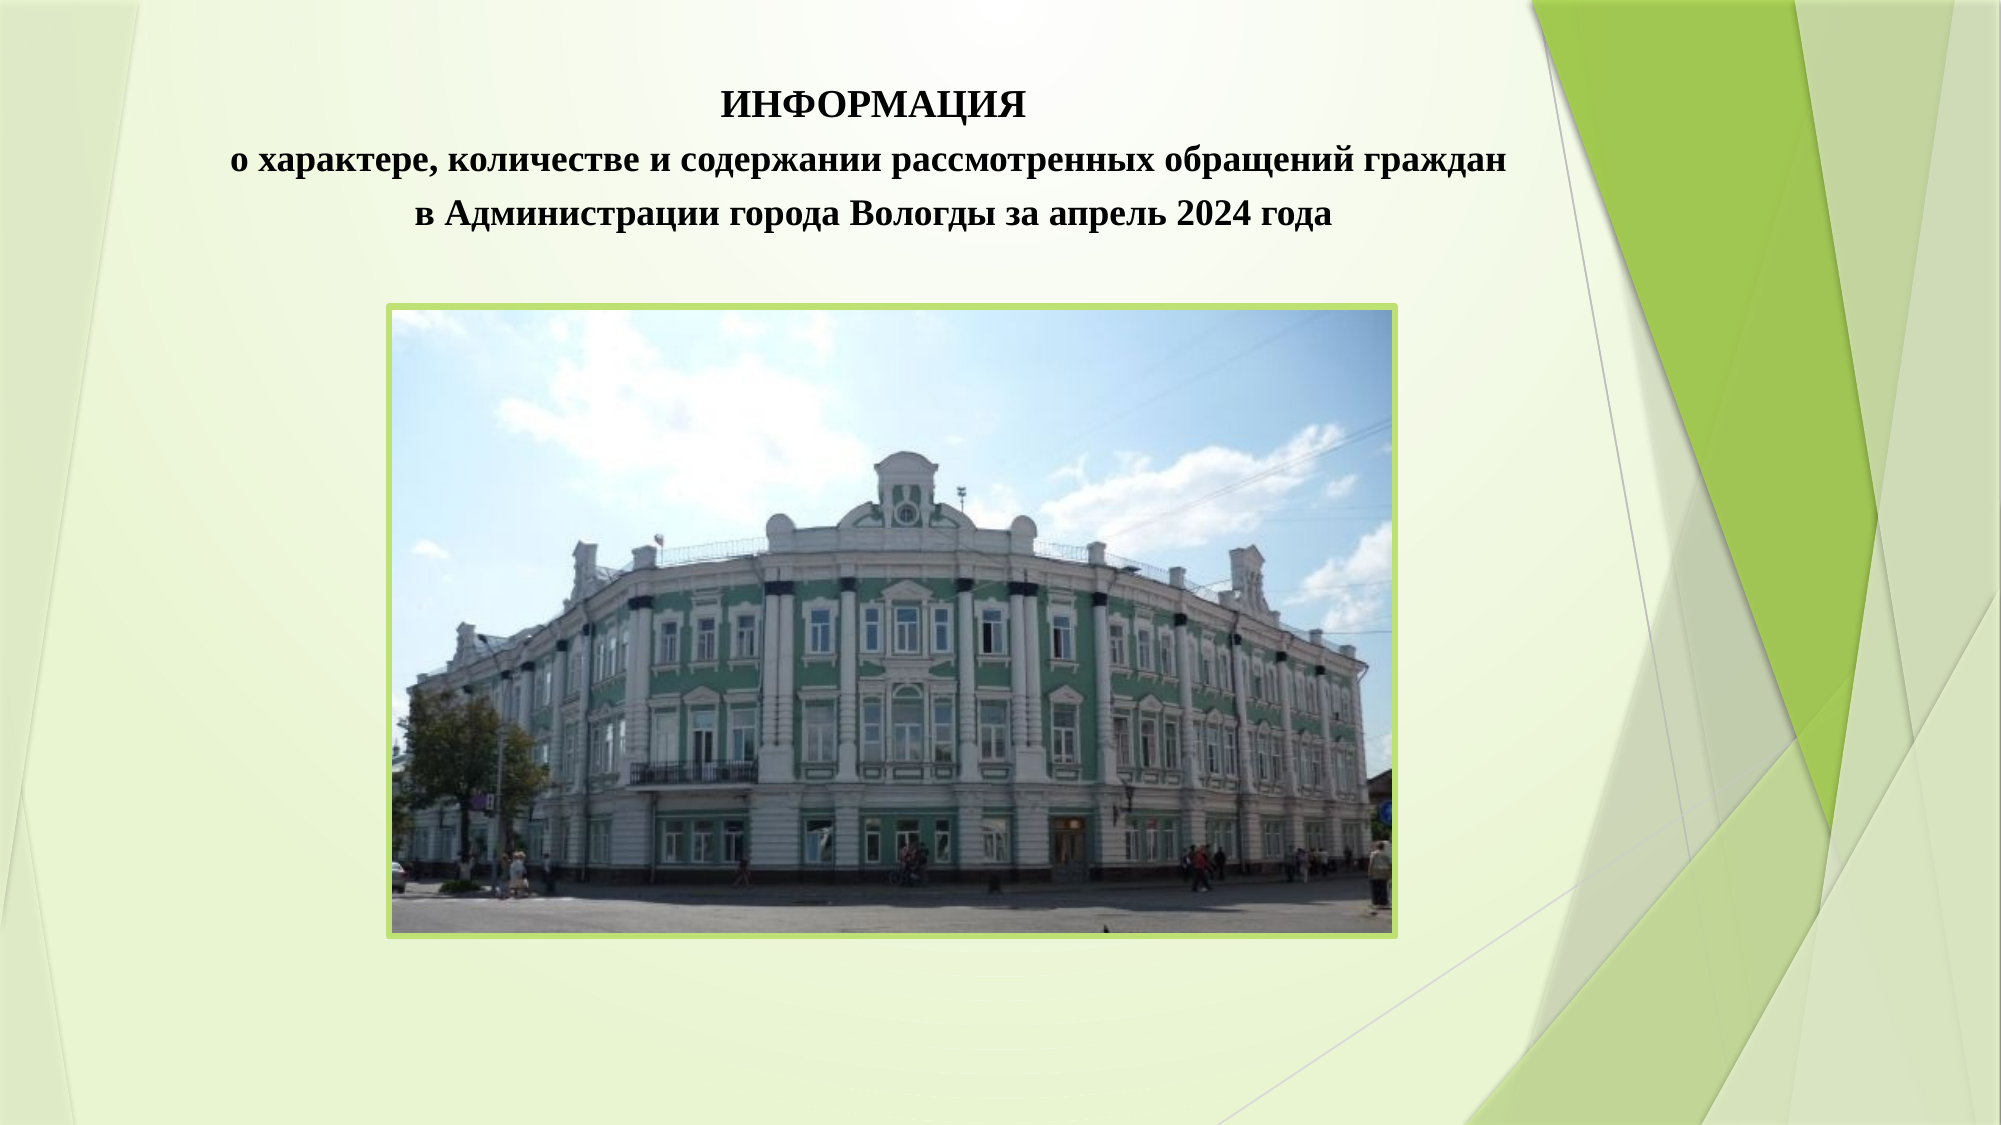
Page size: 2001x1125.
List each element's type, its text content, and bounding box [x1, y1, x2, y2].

picture [391, 309, 1393, 934]
subtitle ИНФОРМАЦИЯ о характере, количестве и содержании рассмотренных обращений граждан в Администрации города Вологды за апрель 2024 года [149, 69, 1599, 310]
